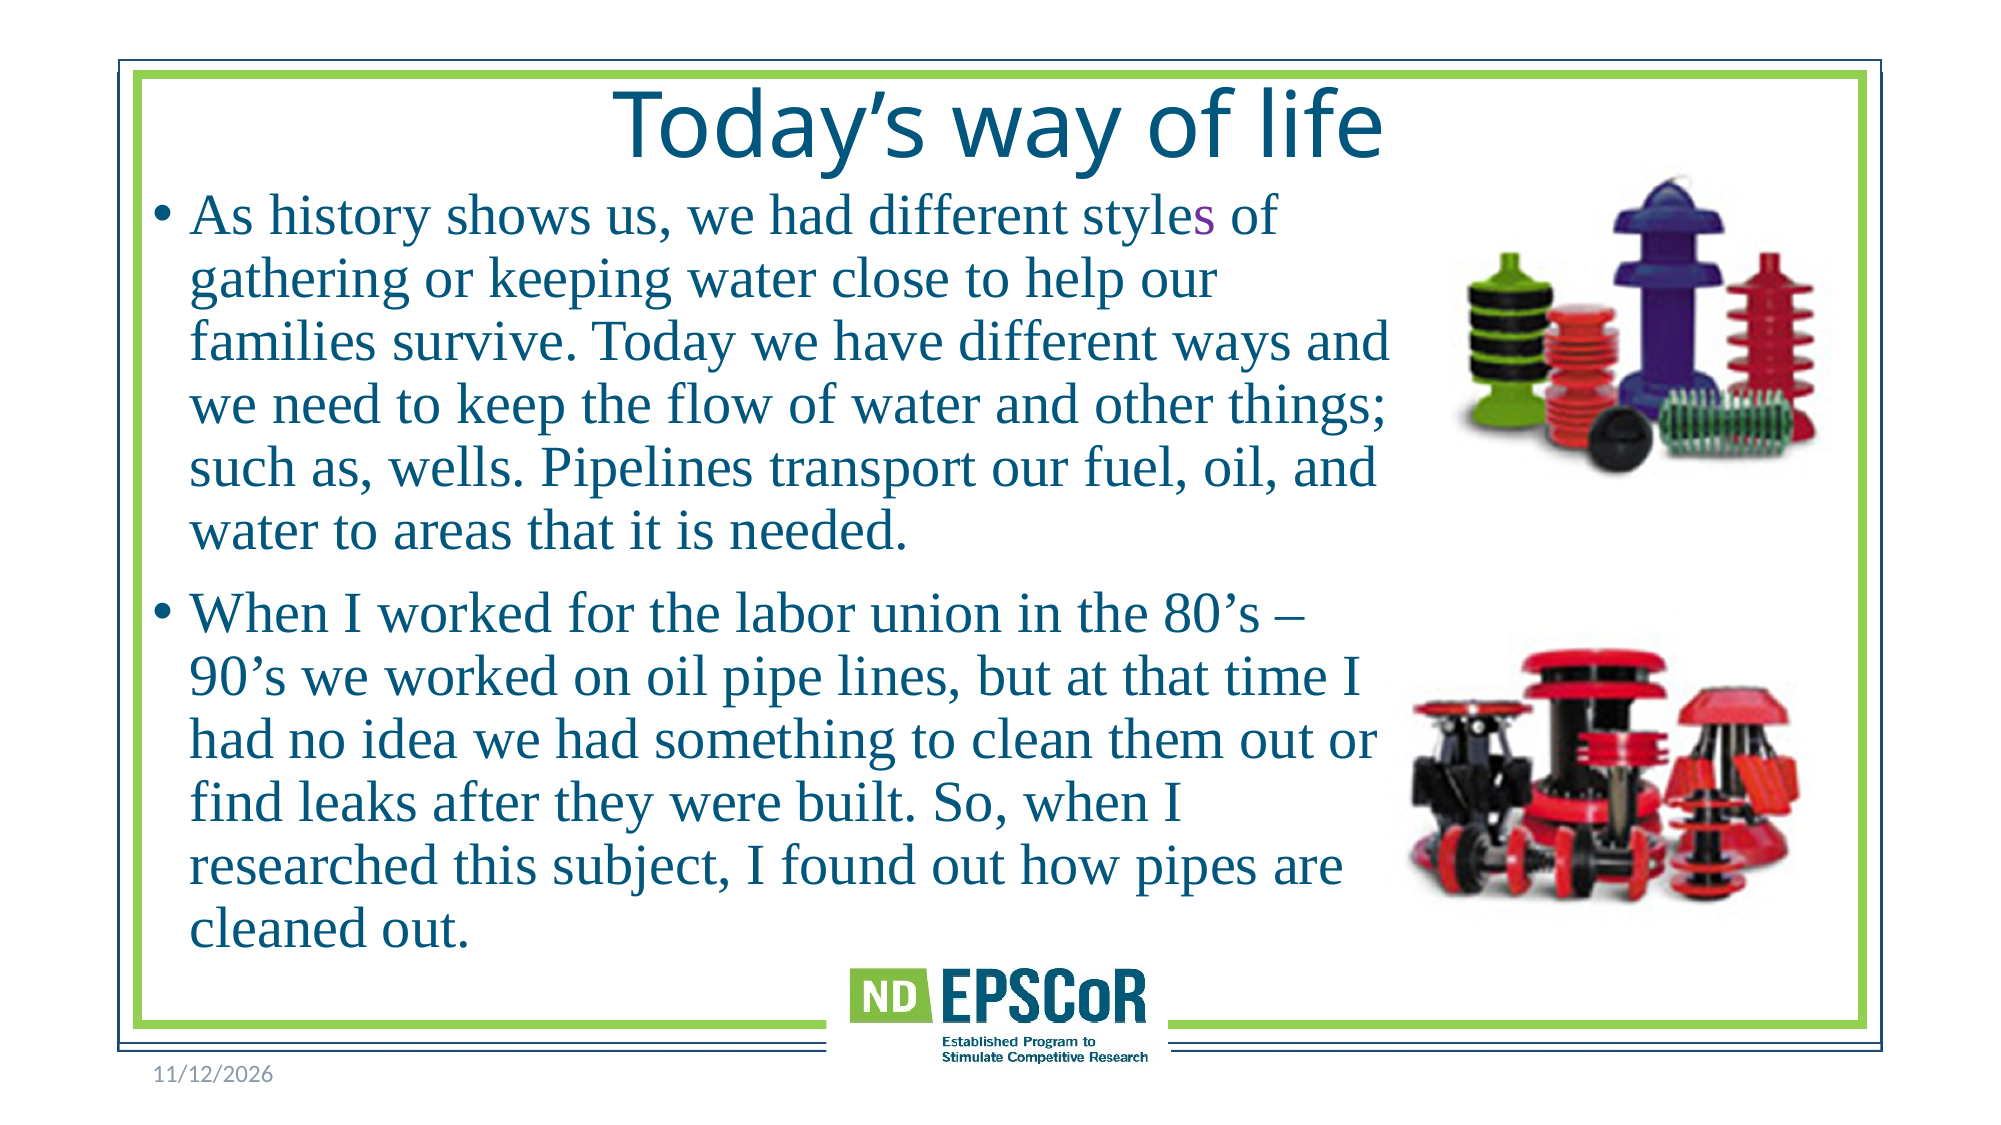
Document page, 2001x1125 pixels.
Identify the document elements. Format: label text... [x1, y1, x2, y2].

picture [117, 72, 137, 1052]
picture [1089, 995, 1100, 1015]
picture [1389, 610, 1811, 930]
list As history shows us, we had different styles of gathering or keeping water close to help our families survive. Today we have different ways and we need to keep the flow of water and other things; such as, wells. Pipelines transport our fuel, oil, and water to areas that it is needed. When I worked for the labor union in the 80’s – 90’s we worked on oil pipe lines, but at that time I had no idea we had something to clean them out or find leaks after they were built. So, when I researched this subject, I found out how pipes are cleaned out. [137, 176, 1425, 995]
picture [1424, 165, 1847, 486]
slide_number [137, 1042, 588, 1103]
picture [588, 72, 1883, 1068]
title Today’s way of life [137, 59, 1863, 196]
